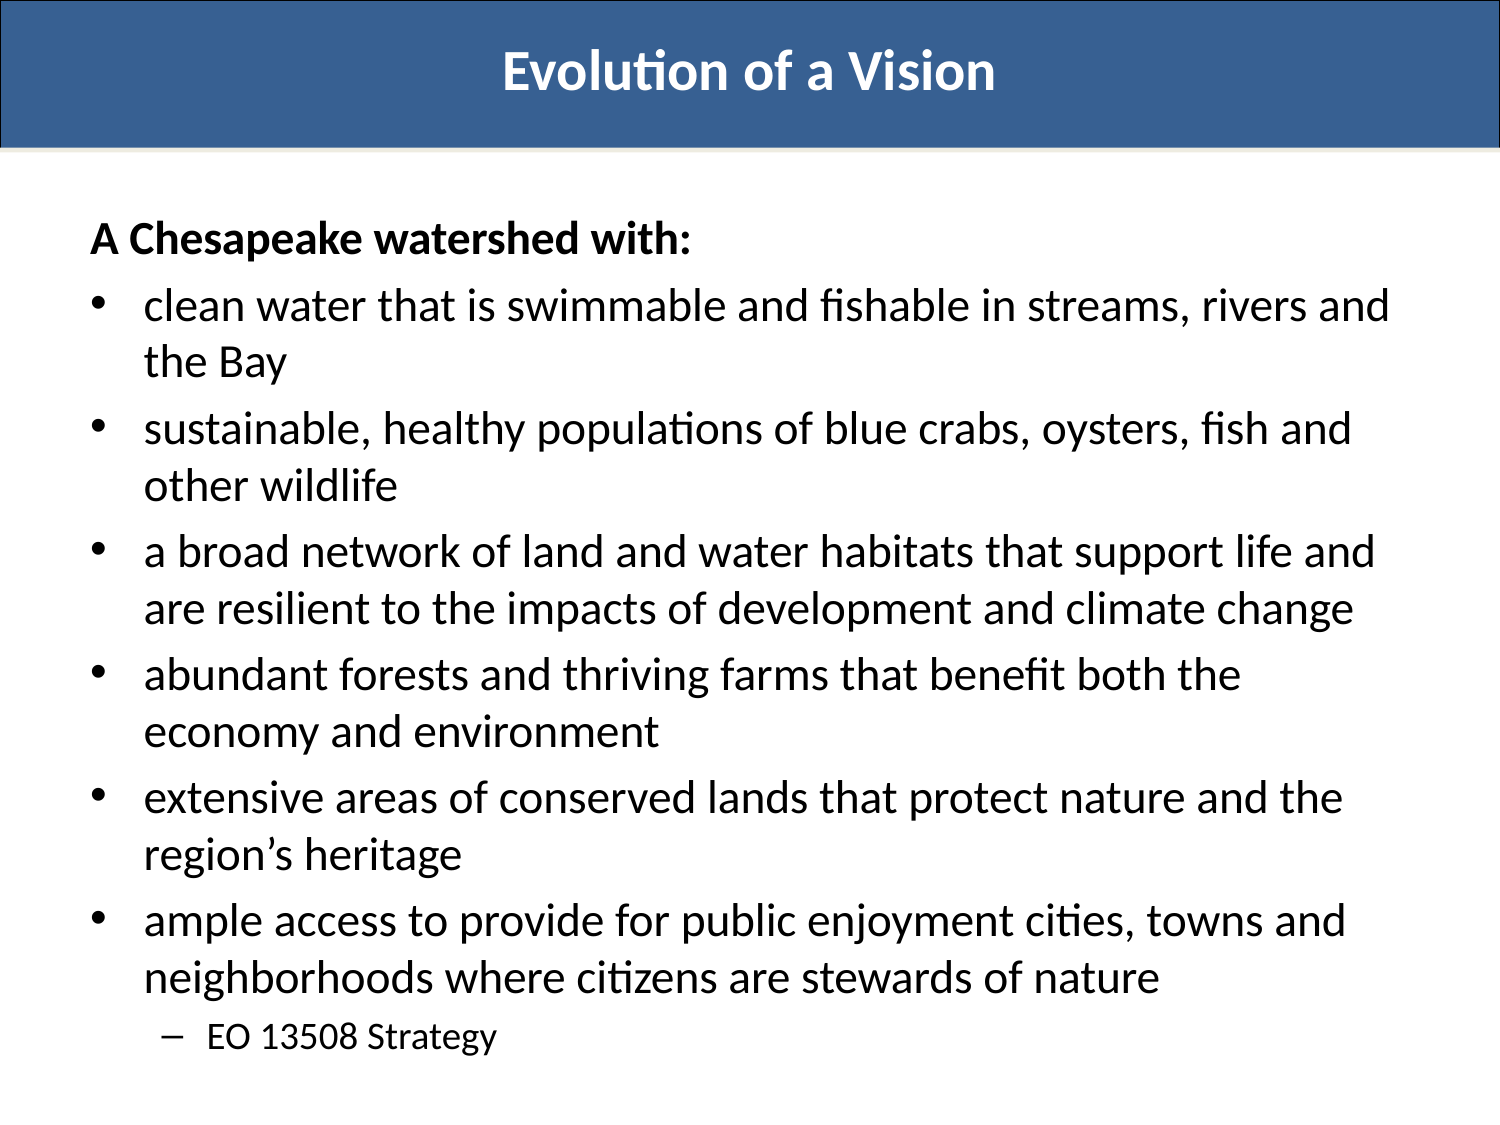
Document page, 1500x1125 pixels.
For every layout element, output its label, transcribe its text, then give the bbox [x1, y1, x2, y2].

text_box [0, 0, 1500, 151]
list A Chesapeake watershed with: clean water that is swimmable and fishable in streams, rivers and the Bay sustainable, healthy populations of blue crabs, oysters, fish and other wildlife a broad network of land and water habitats that support life and are resilient to the impacts of development and climate change abundant forests and thriving farms that benefit both the economy and environment extensive areas of conserved lands that protect nature and the region’s heritage ample access to provide for public enjoyment cities, towns and neighborhoods where citizens are stewards of nature EO 13508 Strategy [75, 200, 1425, 1075]
